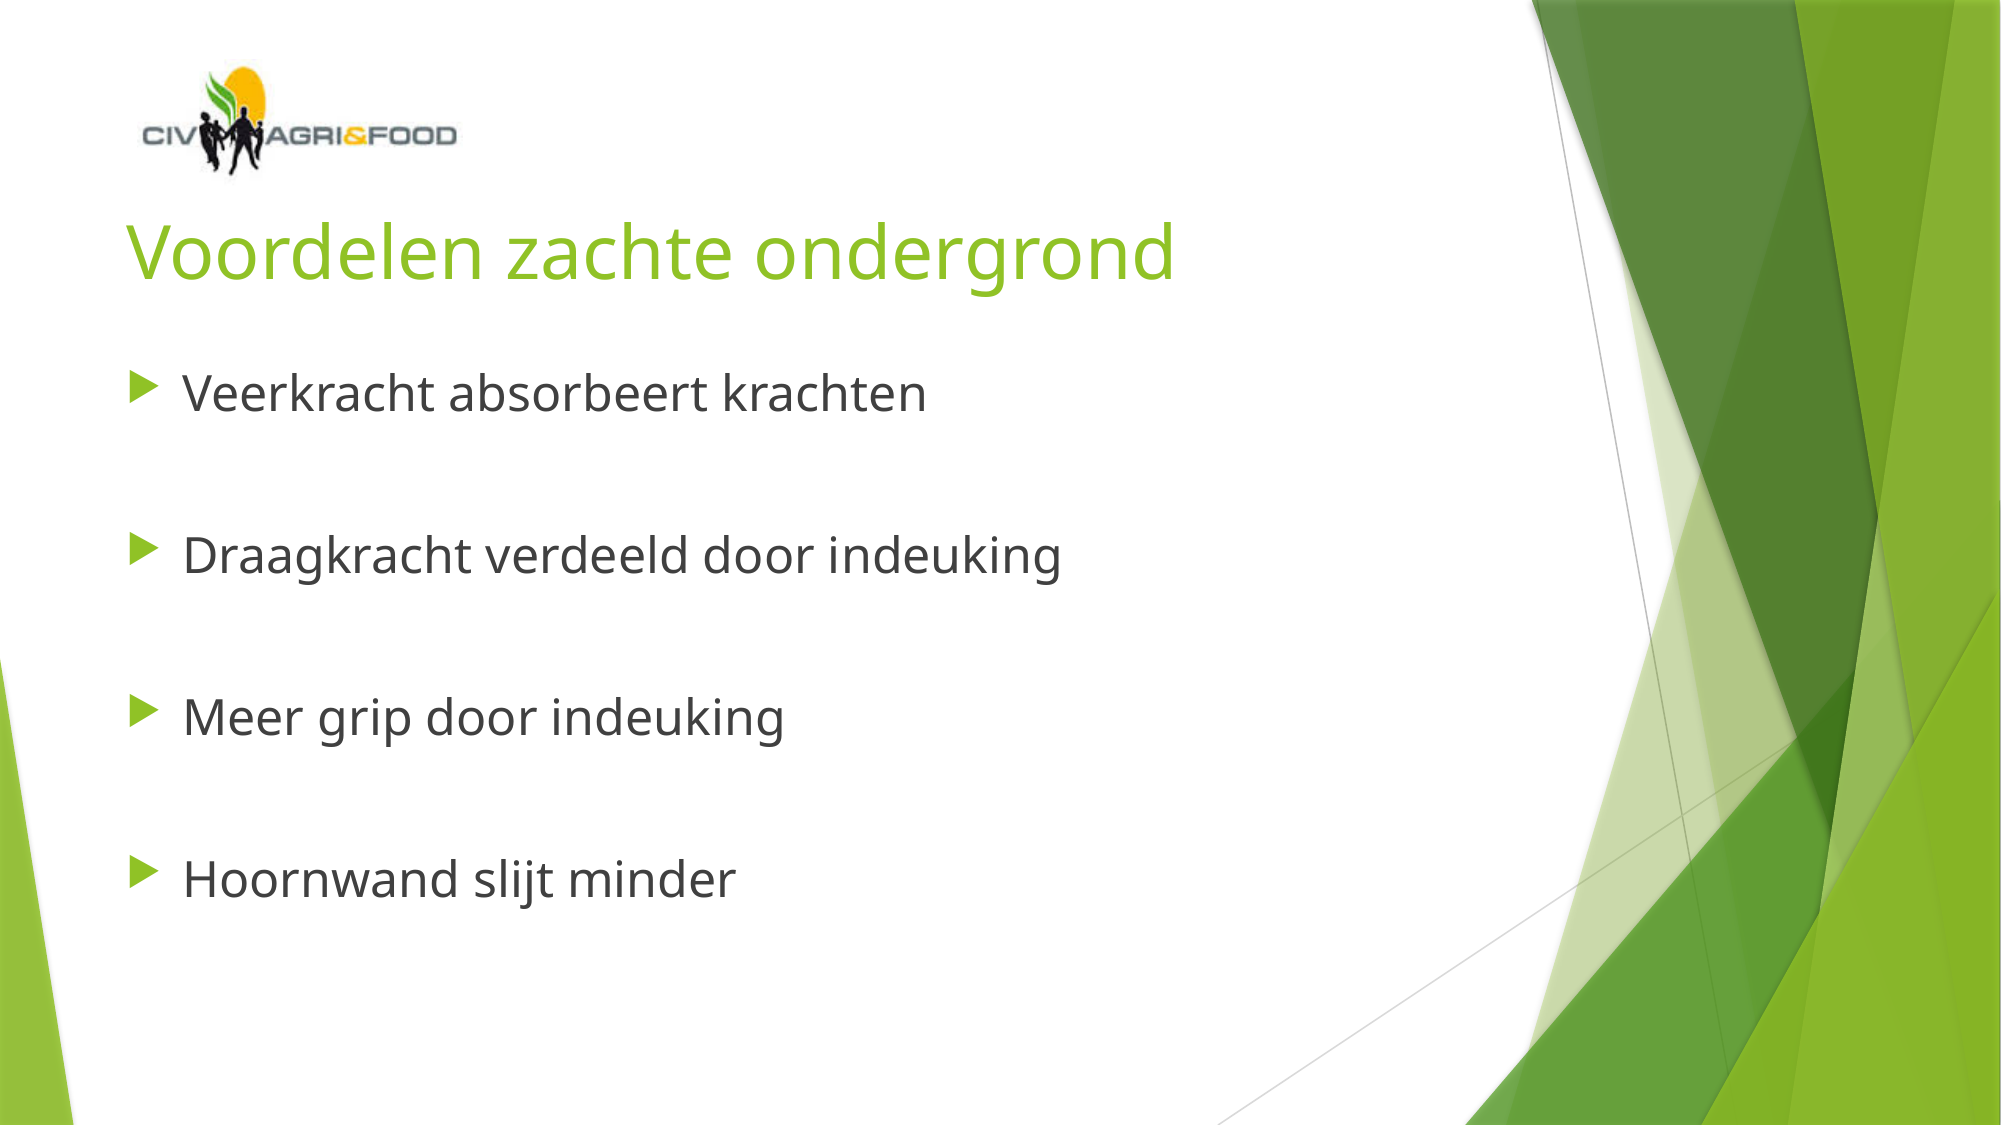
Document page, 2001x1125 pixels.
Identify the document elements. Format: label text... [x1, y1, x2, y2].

title Voordelen zachte ondergrond [111, 107, 1522, 324]
picture [137, 59, 463, 107]
list Veerkracht absorbeert krachten Draagkracht verdeeld door indeuking Meer grip door indeuking Hoornwand slijt minder [111, 354, 1522, 992]
